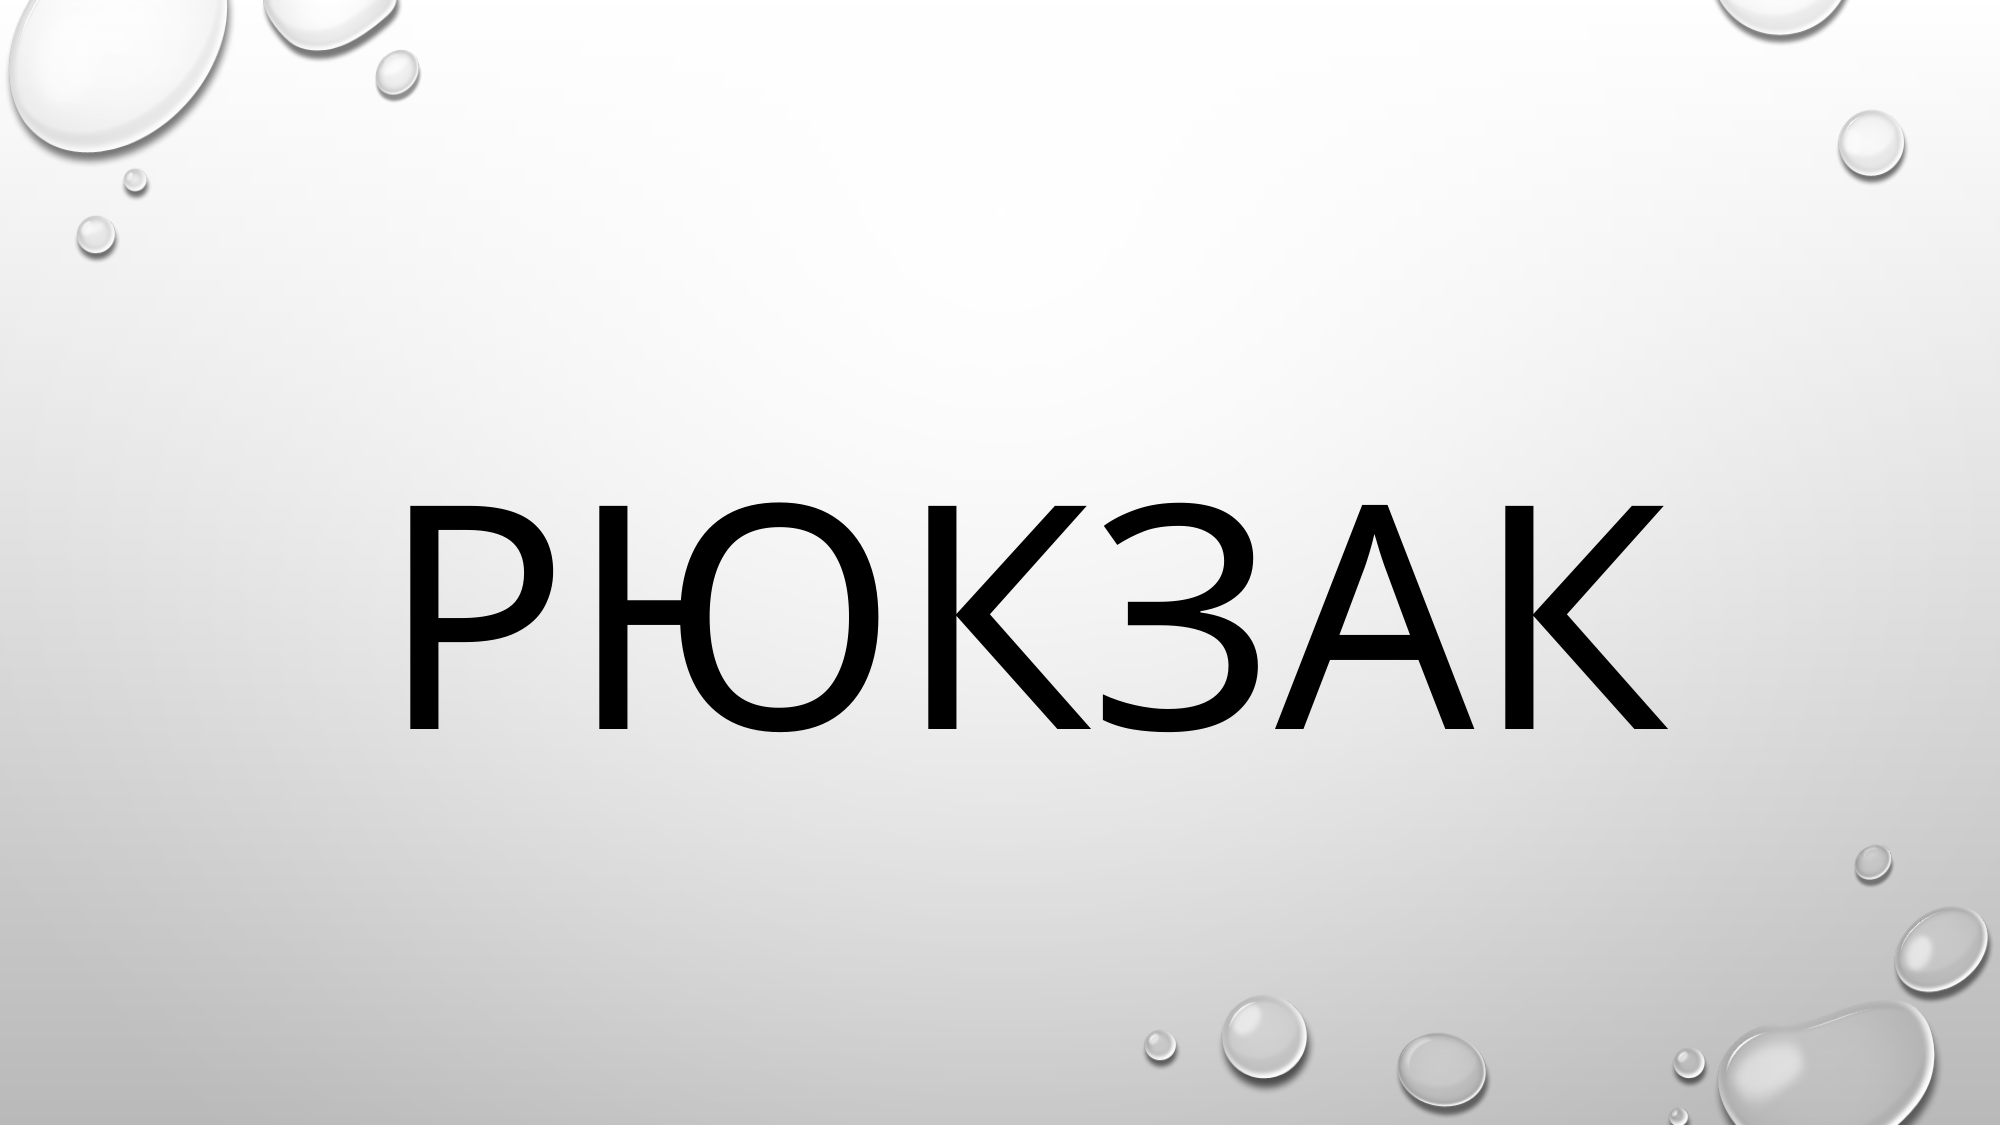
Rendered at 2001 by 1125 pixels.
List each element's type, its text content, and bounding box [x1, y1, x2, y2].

picture [0, 0, 2000, 1125]
title рюкзак [149, 135, 1900, 806]
